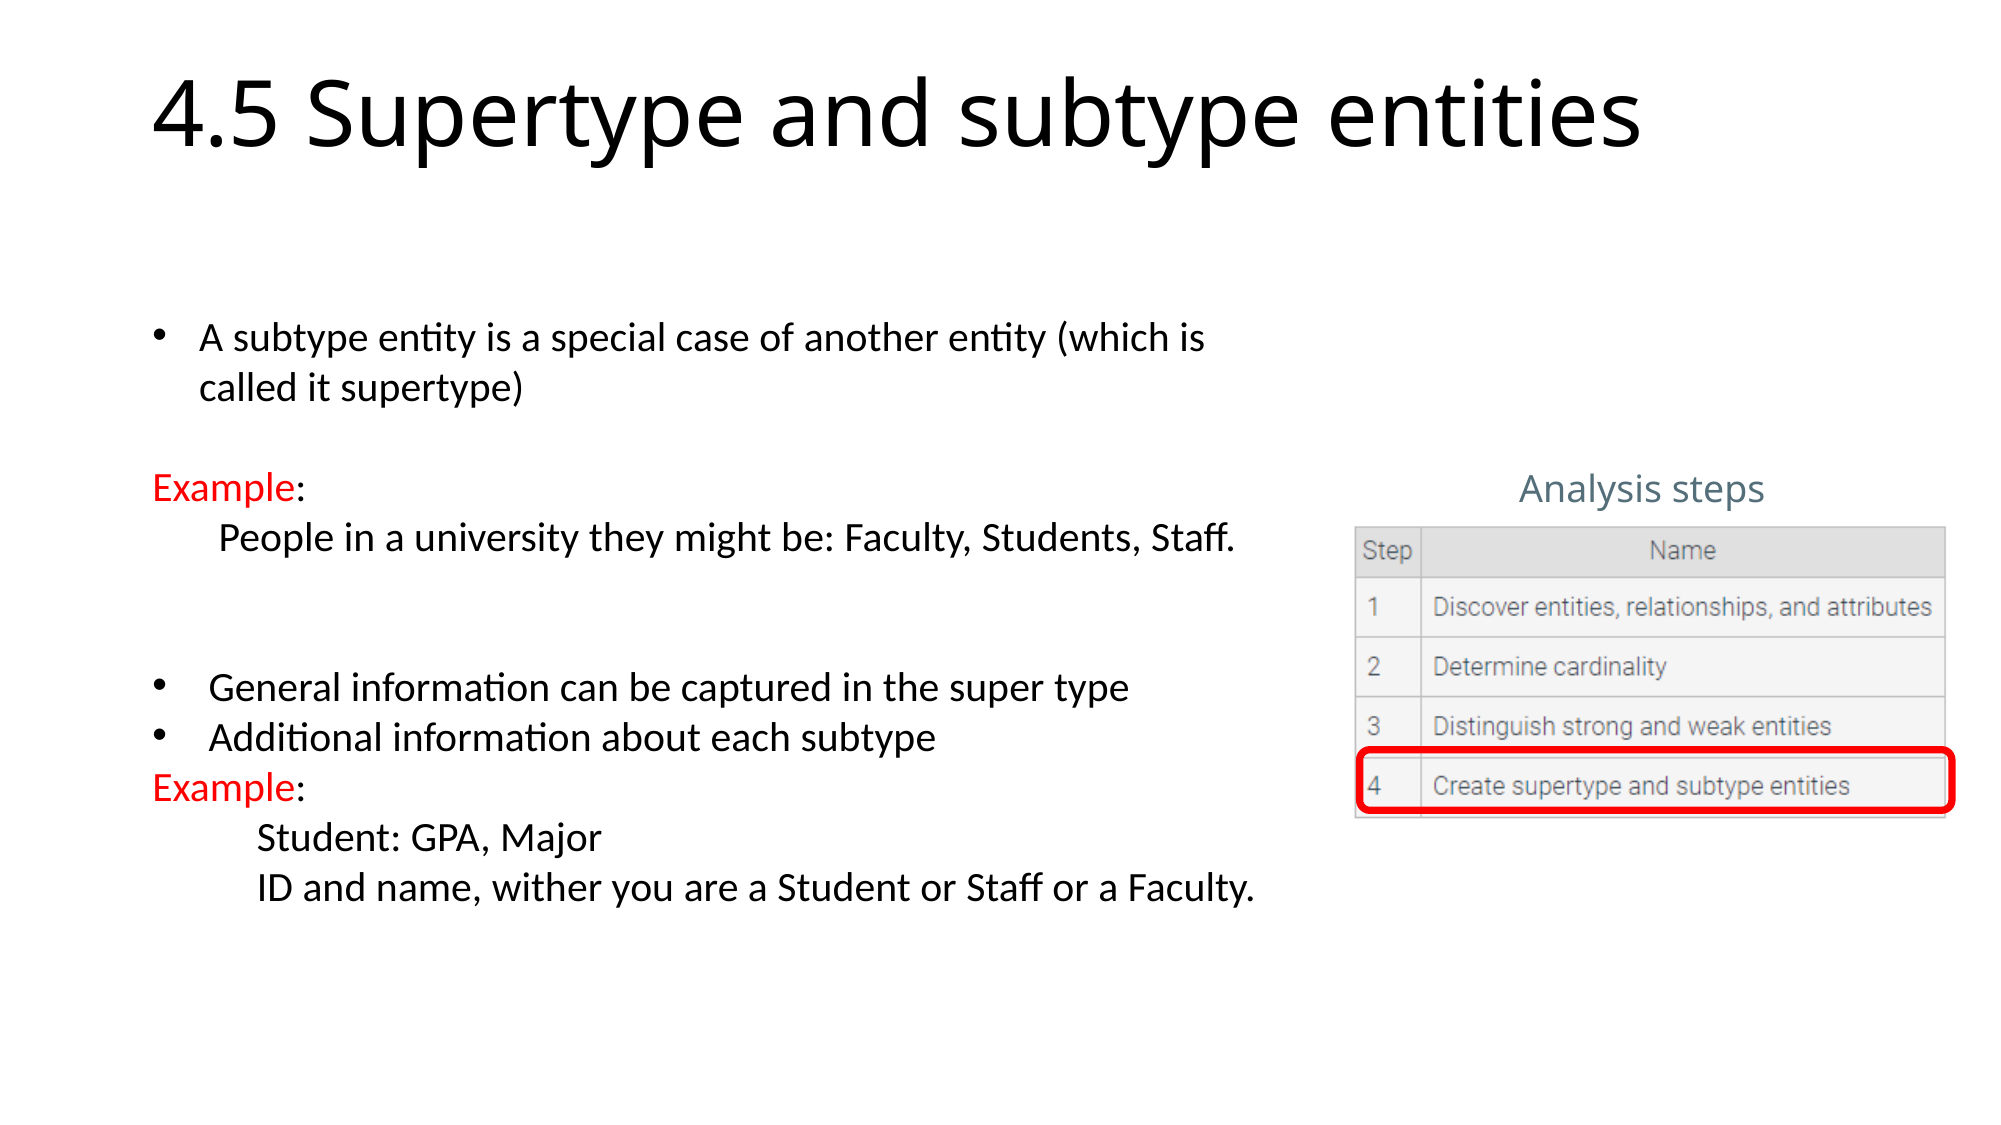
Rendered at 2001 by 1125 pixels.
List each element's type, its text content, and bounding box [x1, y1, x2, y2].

text_box A subtype entity is a special case of another entity (which is called it supertype) Example: People in a university they might be: Faculty, Students, Staff. General information can be captured in the super type Additional information about each subtype Example: Student: GPA, Major ID and name, wither you are a Student or Staff or a Faculty. [137, 302, 1307, 1125]
text_box 4.5 Supertype and subtype entities [137, 59, 1863, 278]
text_box Analysis steps [1504, 457, 1863, 503]
picture [1333, 503, 1979, 828]
